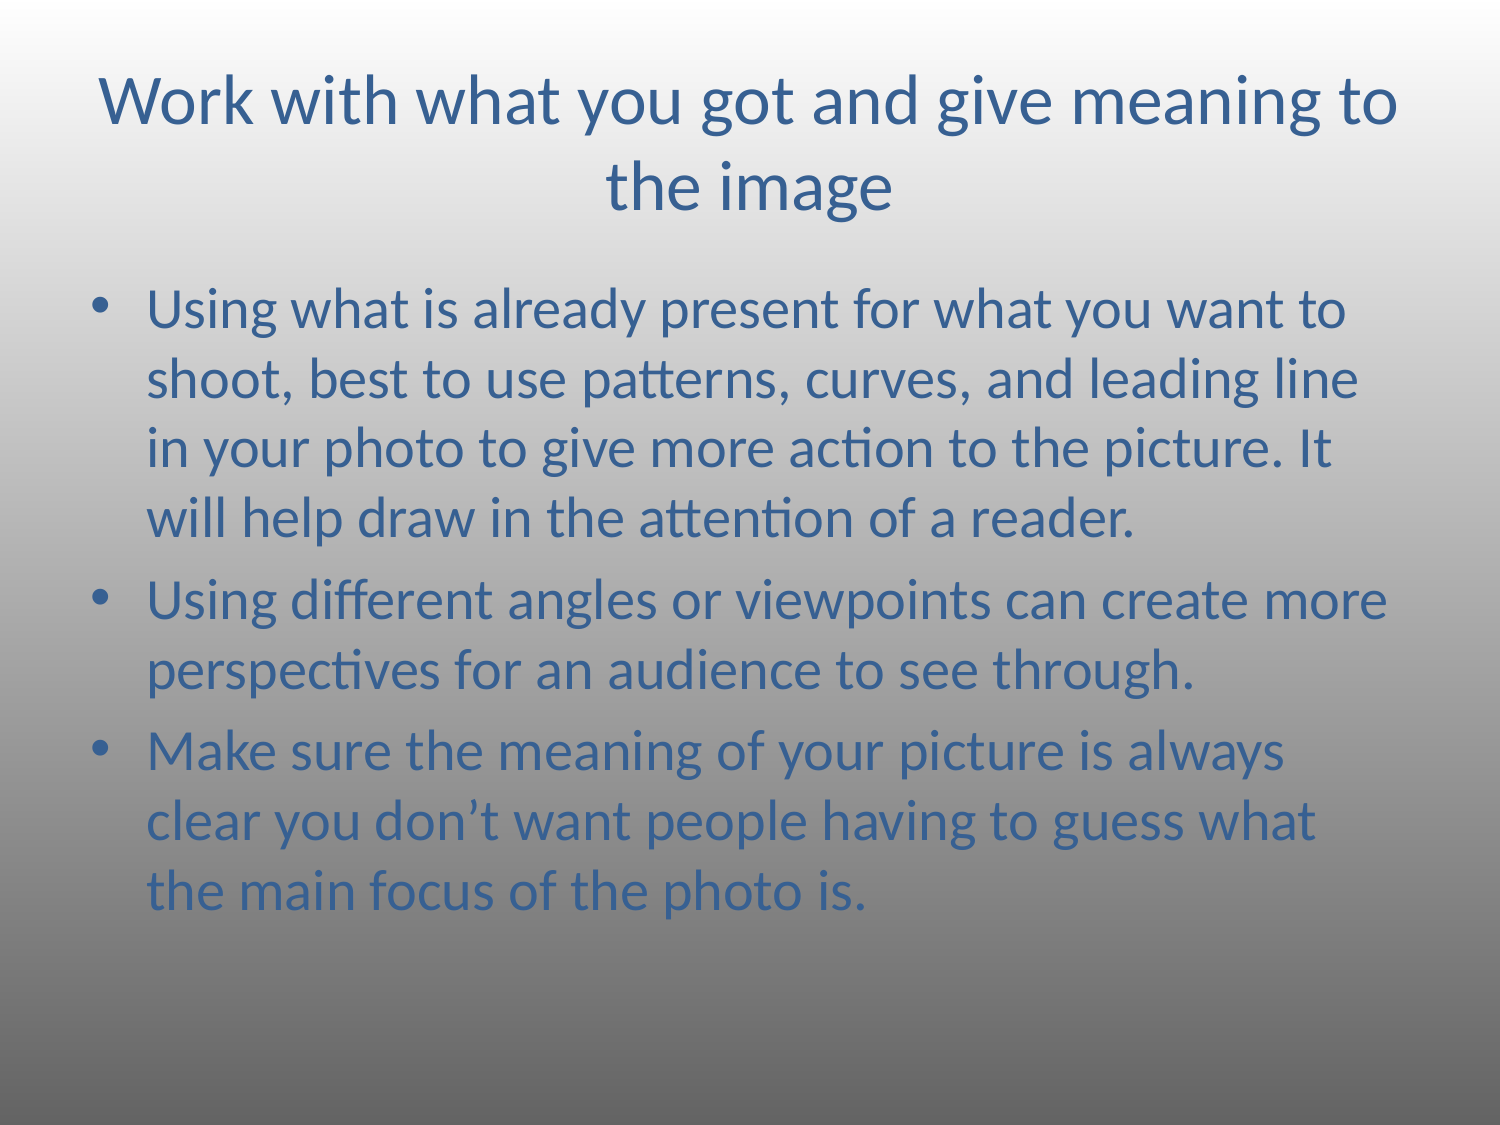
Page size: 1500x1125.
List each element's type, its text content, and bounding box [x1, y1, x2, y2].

list Using what is already present for what you want to shoot, best to use patterns, curves, and leading line in your photo to give more action to the picture. It will help draw in the attention of a reader. Using different angles or viewpoints can create more perspectives for an audience to see through. Make sure the meaning of your picture is always clear you don’t want people having to guess what the main focus of the photo is. [75, 262, 1425, 1005]
title Work with what you got and give meaning to the image [75, 45, 1425, 233]
